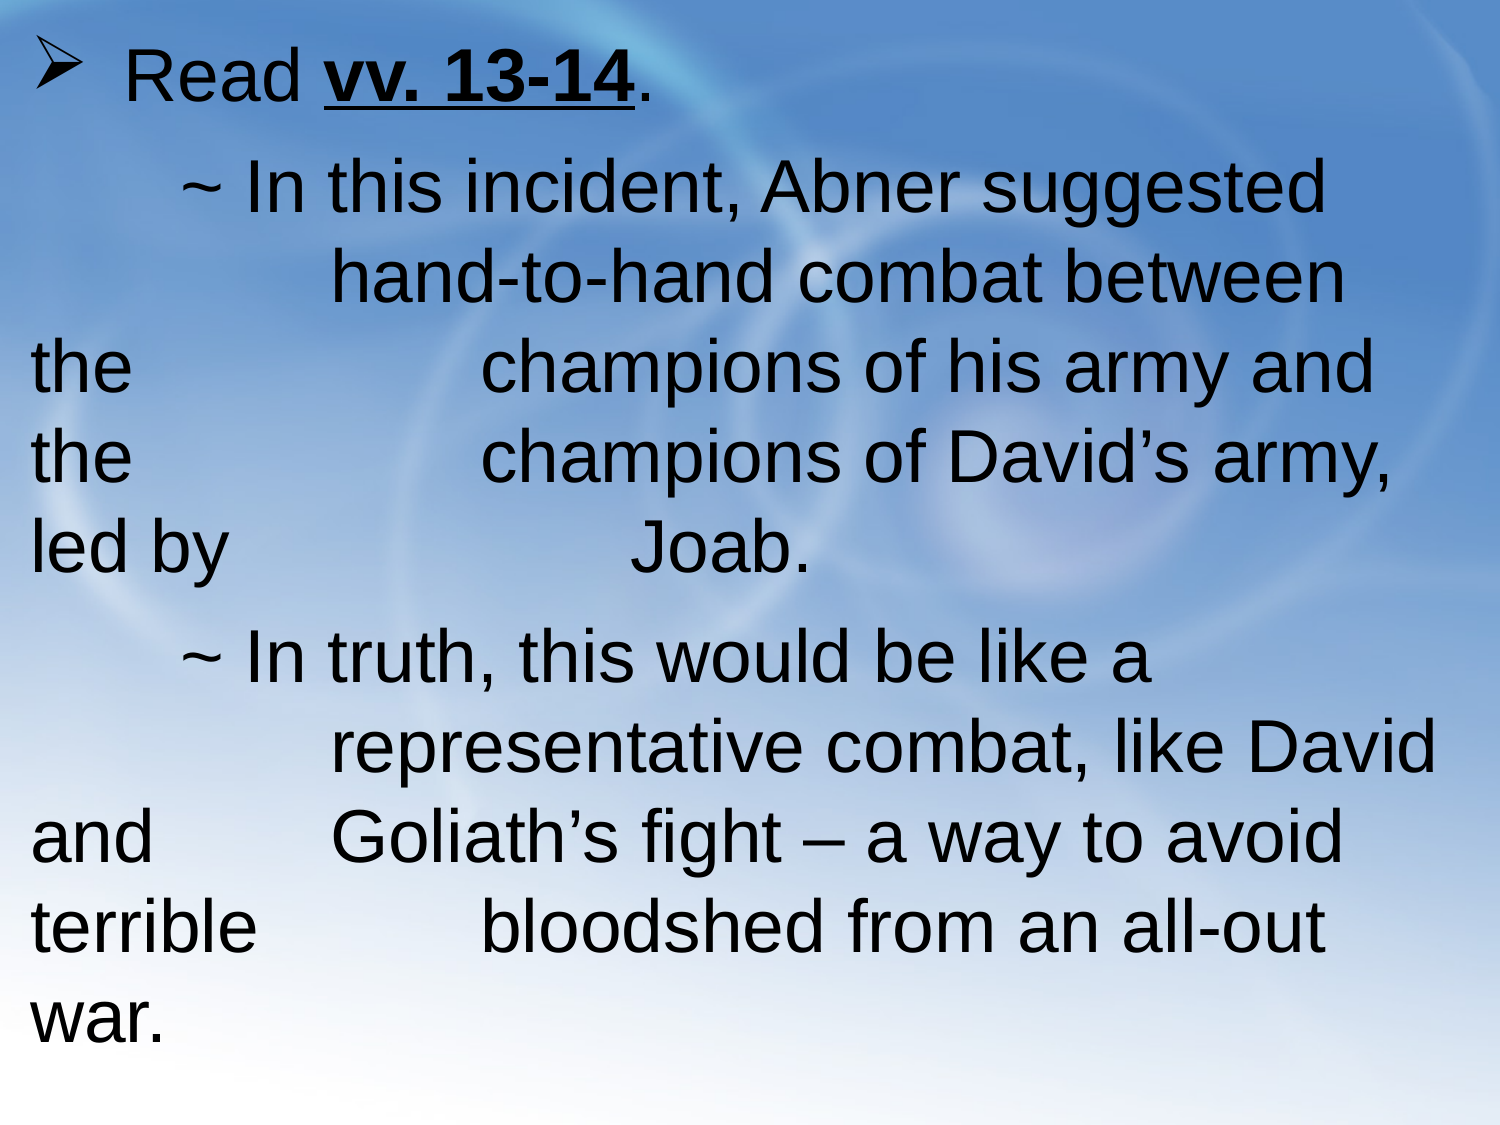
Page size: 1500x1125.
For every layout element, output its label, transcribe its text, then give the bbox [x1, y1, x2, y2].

picture [0, 0, 1500, 1125]
subtitle Read vv. 13-14. ~ In this incident, Abner suggested hand-to-hand combat between the champions of his army and the champions of David’s army, led by Joab. ~ In truth, this would be like a representative combat, like David and Goliath’s fight – a way to avoid terrible bloodshed from an all-out war. [15, 18, 1482, 1107]
